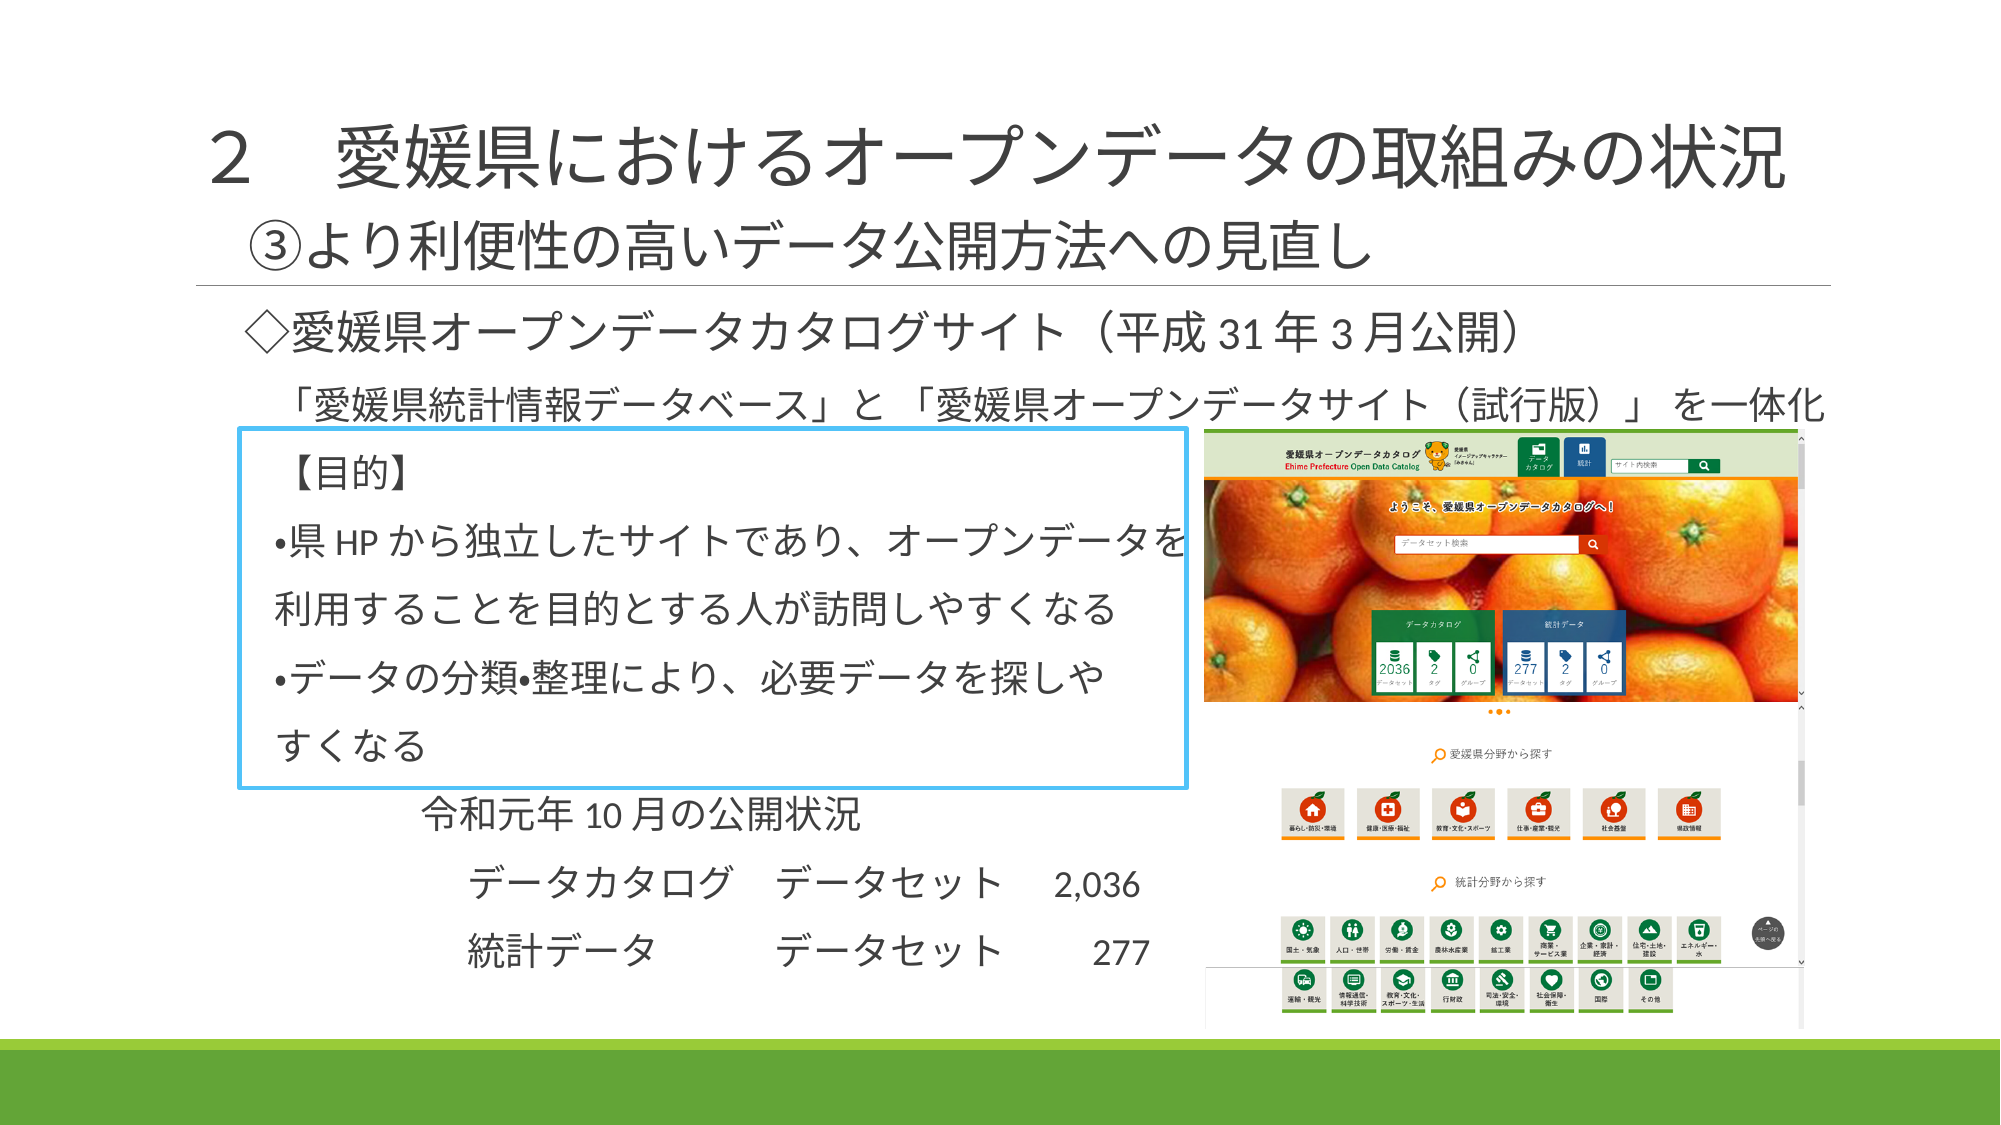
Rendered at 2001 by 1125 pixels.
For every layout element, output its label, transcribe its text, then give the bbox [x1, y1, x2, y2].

picture [1203, 428, 1806, 1029]
title ２ 愛媛県におけるオープンデータの取組みの状況 ③より利便性の高いデータ公開方法への見直し [180, 47, 1830, 285]
list ◇愛媛県オープンデータカタログサイト（平成31年3月公開） 「愛媛県統計情報データベース」と 「愛媛県オープンデータサイト（試行版）」 を一体化 【目的】 ・県HPから独立したサイトであり、オープンデータを 利用することを目的とする人が訪問しやすくなる ・データの分類・整理により、必要データを探しや すくなる 令和元年10月の公開状況 データカタログ データセット 2,036 統計データ データセット 277 [184, 302, 1830, 1012]
text_box [238, 428, 1188, 789]
